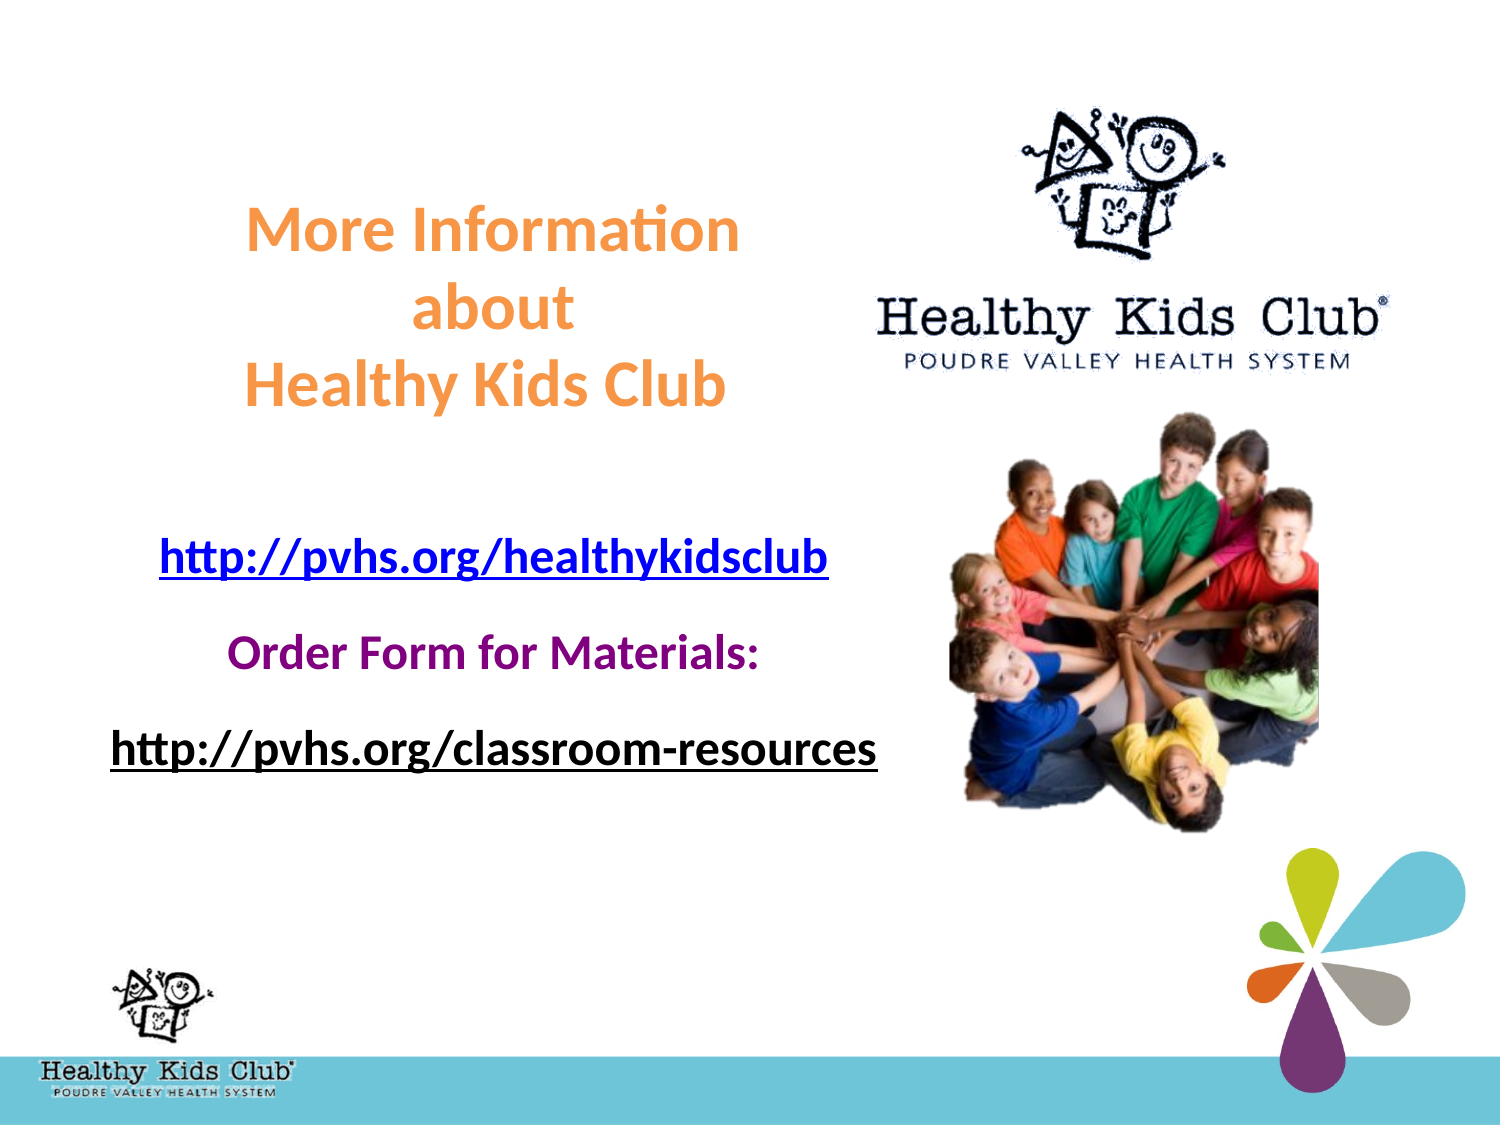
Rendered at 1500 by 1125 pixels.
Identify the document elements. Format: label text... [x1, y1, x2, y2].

picture [0, 105, 1500, 1125]
list More Information about Healthy Kids Club http://pvhs.org/healthykidsclub Order Form for Materials: http://pvhs.org/classroom-resources [37, 99, 950, 1038]
